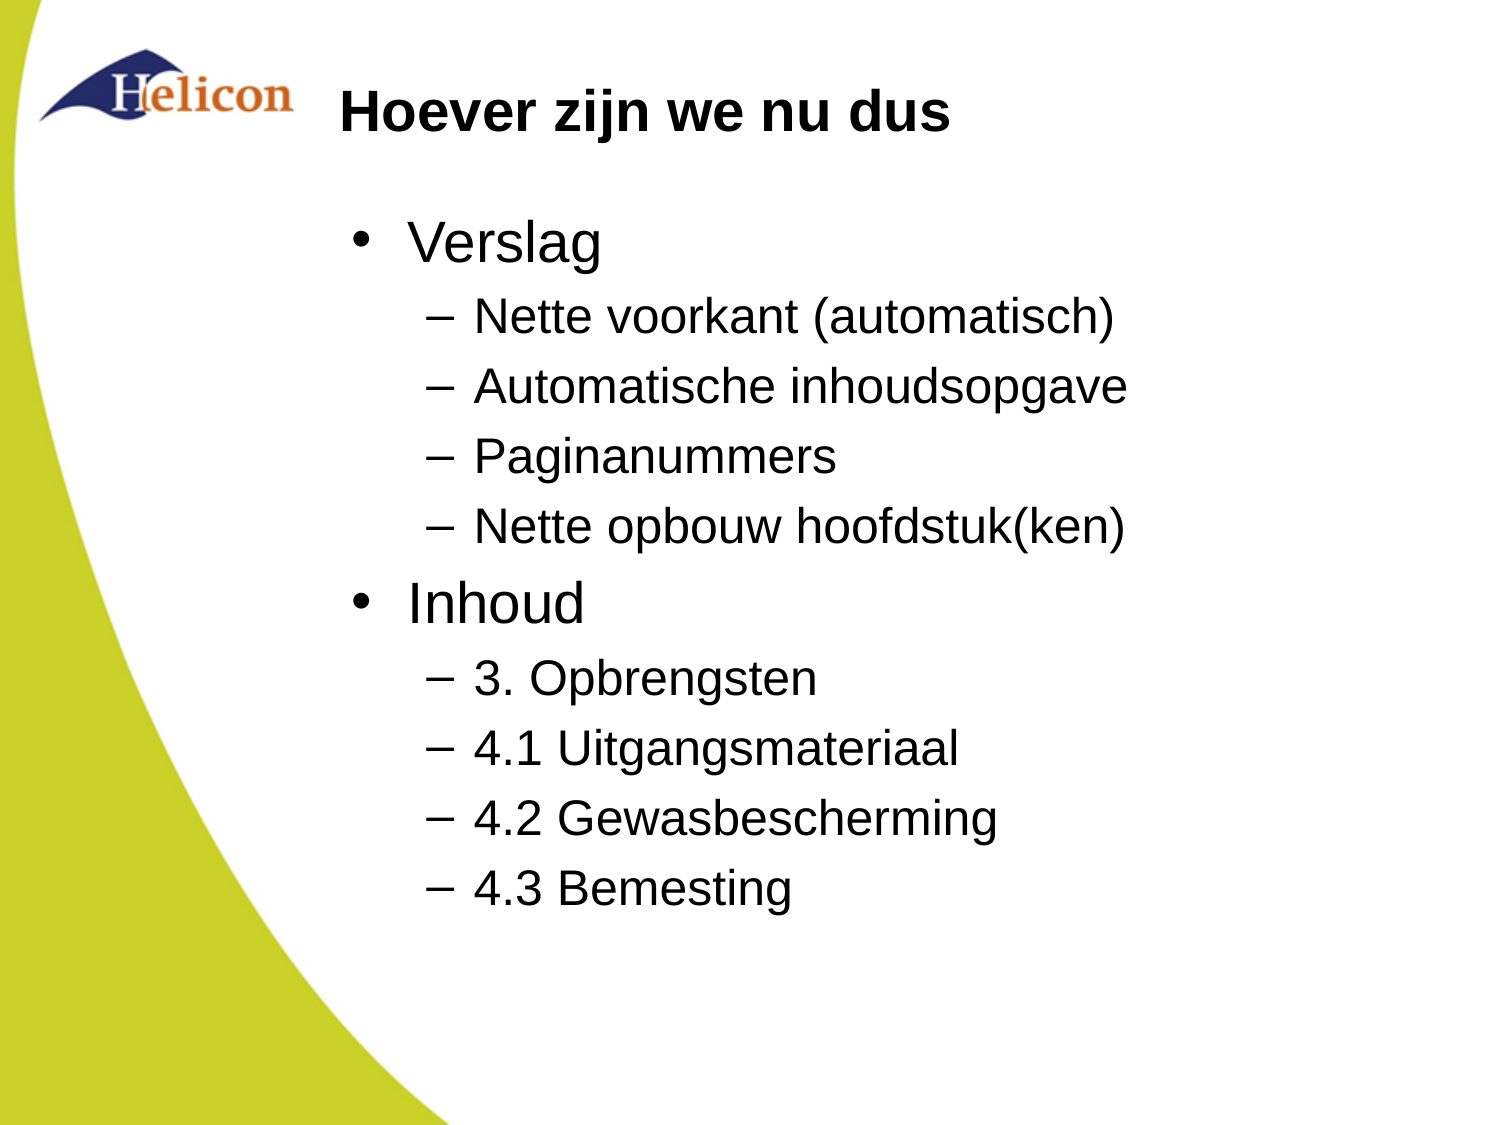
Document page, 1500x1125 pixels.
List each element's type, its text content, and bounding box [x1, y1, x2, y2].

title Hoever zijn we nu dus [324, 54, 1415, 161]
picture [0, 0, 1500, 1125]
list Verslag Nette voorkant (automatisch) Automatische inhoudsopgave Paginanummers Nette opbouw hoofdstuk(ken) Inhoud 3. Opbrengsten 4.1 Uitgangsmateriaal 4.2 Gewasbescherming 4.3 Bemesting [336, 196, 1425, 1005]
